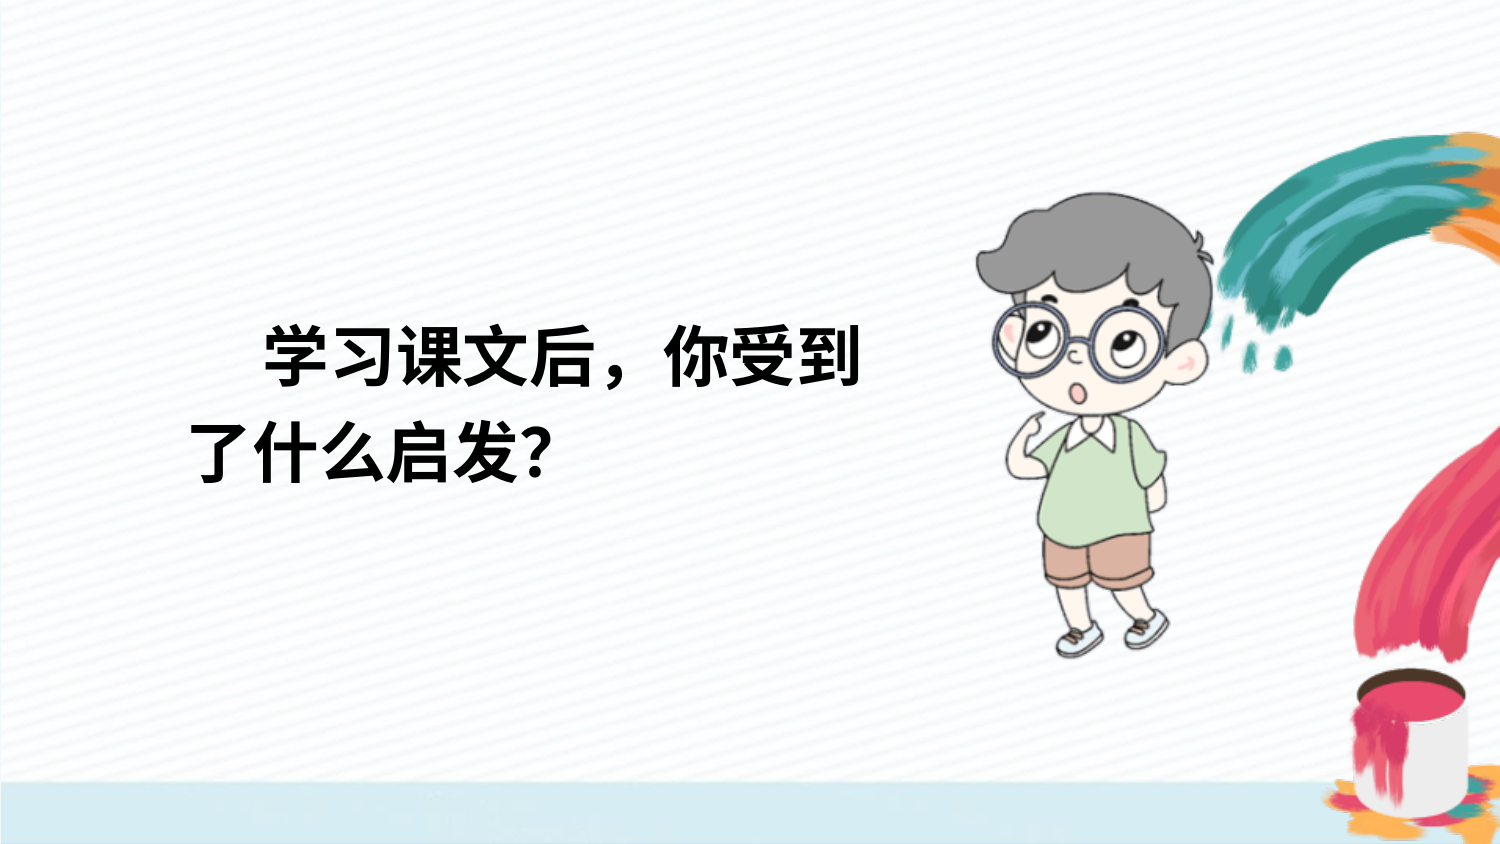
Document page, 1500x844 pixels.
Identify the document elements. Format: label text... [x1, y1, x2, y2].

picture [962, 87, 1500, 844]
text_box 学习课文后，你受到了什么启发？ [171, 291, 904, 499]
